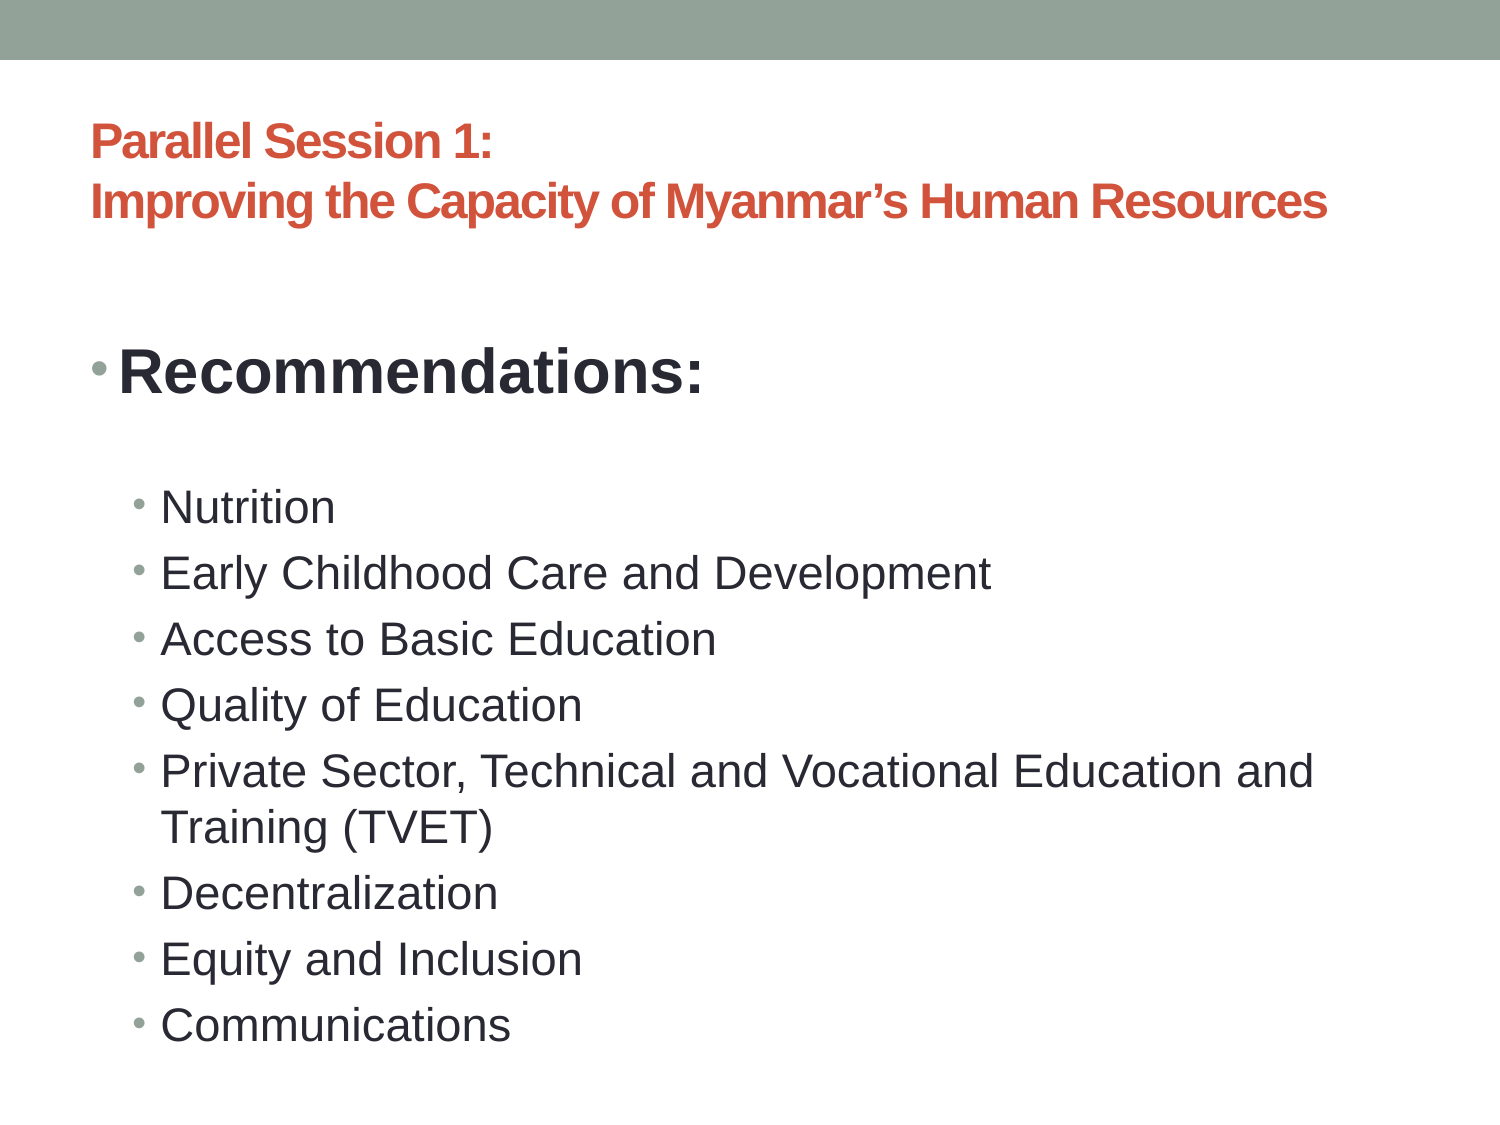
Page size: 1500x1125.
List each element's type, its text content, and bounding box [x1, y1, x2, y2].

list Recommendations: Nutrition Early Childhood Care and Development Access to Basic Education Quality of Education Private Sector, Technical and Vocational Education and Training (TVET) Decentralization Equity and Inclusion Communications [75, 322, 1425, 1063]
title Parallel Session 1: Improving the Capacity of Myanmar’s Human Resources [75, 87, 1425, 250]
